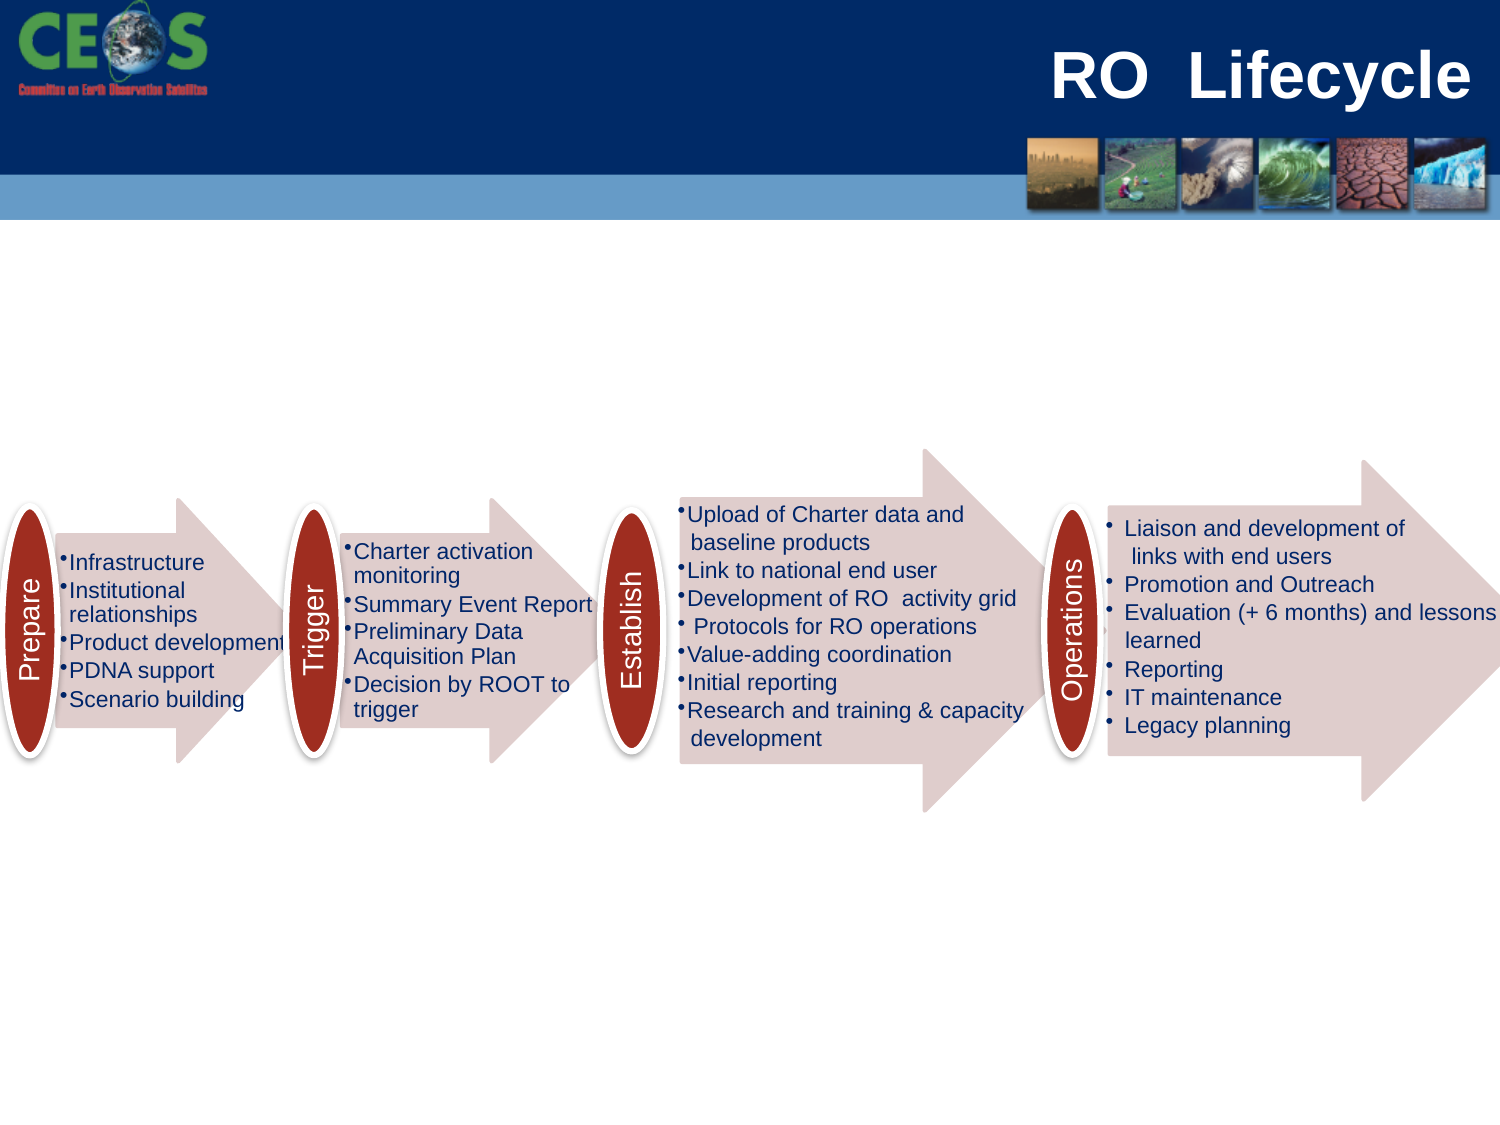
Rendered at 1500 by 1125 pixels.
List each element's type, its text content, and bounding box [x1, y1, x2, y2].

picture [0, 0, 1500, 220]
title RO Lifecycle [350, 30, 1488, 114]
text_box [1, 499, 284, 762]
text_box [285, 499, 594, 762]
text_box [1043, 461, 1500, 800]
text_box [599, 450, 1226, 811]
